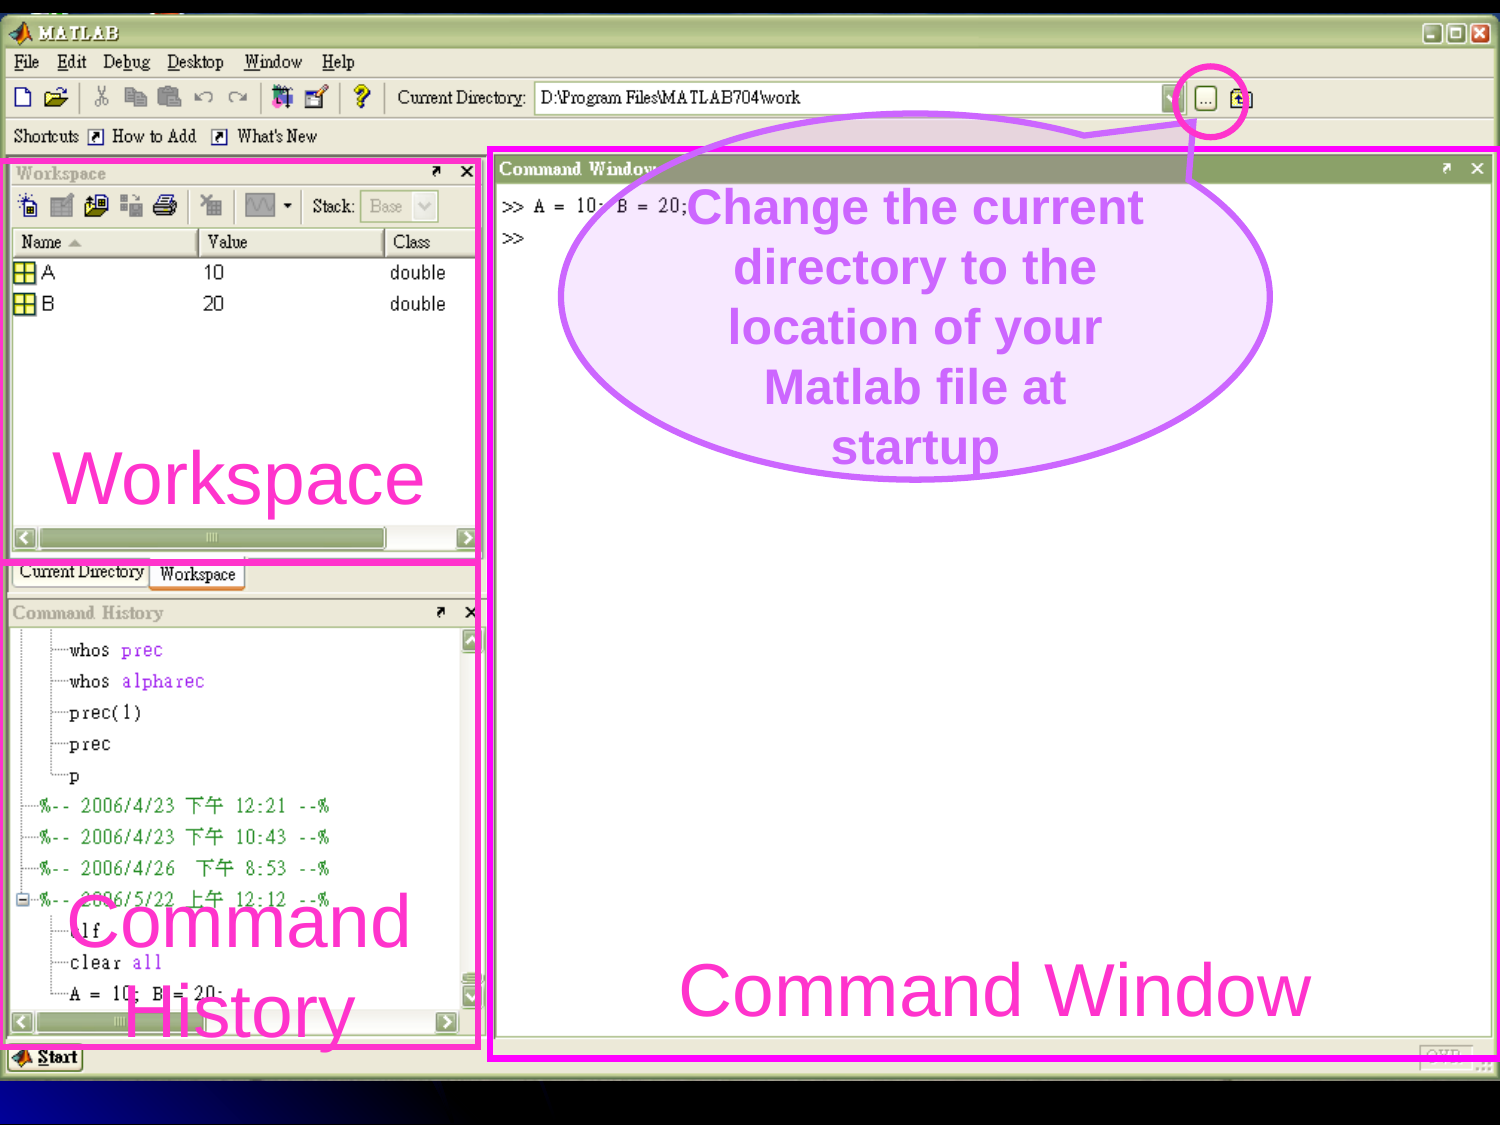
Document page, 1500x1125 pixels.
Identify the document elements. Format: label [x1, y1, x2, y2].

text_box [0, 13, 1500, 1081]
